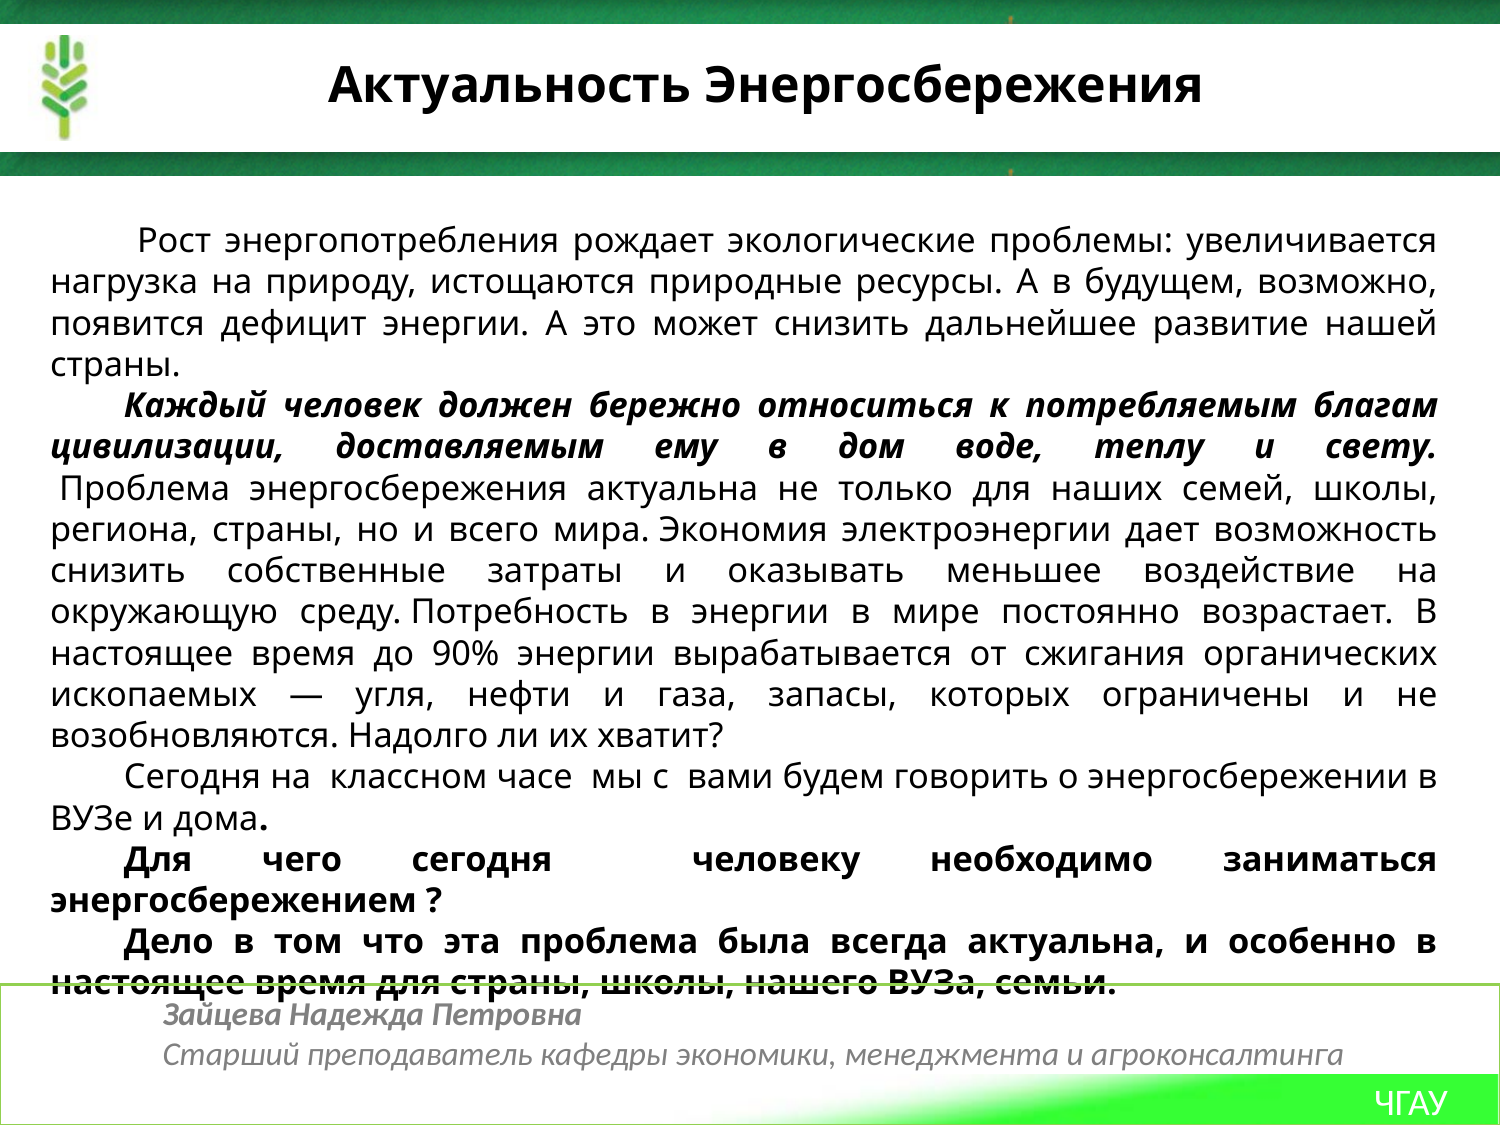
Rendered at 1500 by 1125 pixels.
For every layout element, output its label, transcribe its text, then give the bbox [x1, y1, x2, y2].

title Актуальность Энергосбережения [119, 35, 1454, 129]
picture [304, 1074, 1500, 1125]
picture [0, 152, 1500, 177]
picture [11, 34, 118, 141]
list Рост энергопотребления рождает экологические проблемы: увеличивается нагрузка на природу, истощаются природные ресурсы. А в будущем, возможно, появится дефицит энергии. А это может снизить дальнейшее развитие нашей страны. Каждый человек должен бережно относиться к потребляемым благам цивилизации, доставляемым ему в дом воде, теплу и свету. Проблема энергосбережения актуальна не только для наших семей, школы, региона, страны, но и всего мира. Экономия электроэнергии дает возможность снизить собственные затраты и оказывать меньшее воздействие на окружающую среду. Потребность в энергии в мире постоянно возрастает. В настоящее время до 90% энергии вырабатывается от сжигания органических ископаемых — угля, нефти и газа, запасы, которых ограничены и не возобновляются. Надолго ли их хватит? Сегодня на классном часе мы с вами будем говорить о энергосбережении в ВУЗе и дома. Для чего сегодня человеку необходимо заниматься энергосбережением ? Дело в том что эта проблема была всегда актуальна, и особенно в настоящее время для страны, школы, нашего ВУЗа, семьи. [35, 210, 1454, 950]
text_box Зайцева Надежда Петровна Старший преподаватель кафедры экономики, менеджмента и агроконсалтинга [0, 984, 1500, 1125]
picture [0, 0, 1500, 24]
